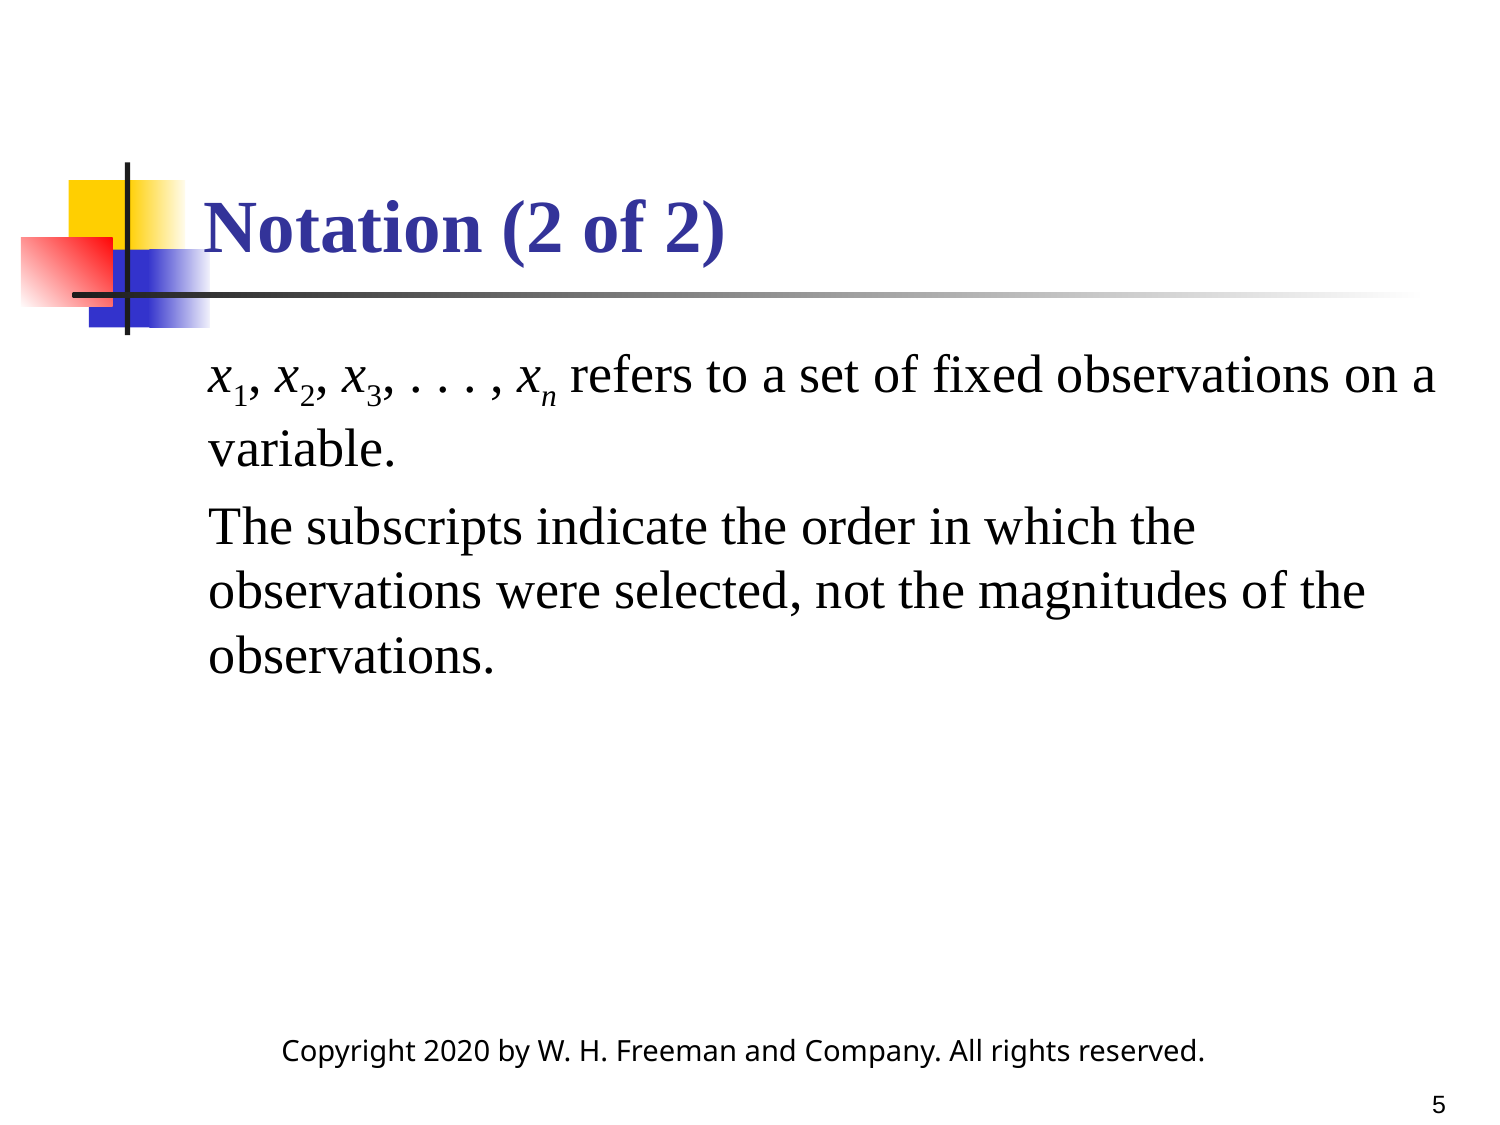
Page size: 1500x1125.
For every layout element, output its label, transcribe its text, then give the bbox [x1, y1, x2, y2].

list x1, x2, x3, . . . , xn refers to a set of fixed observations on a variable. The subscripts indicate the order in which the observations were selected, not the magnitudes of the observations. [193, 331, 1469, 1006]
title Notation (2 of 2) [188, 35, 1468, 275]
